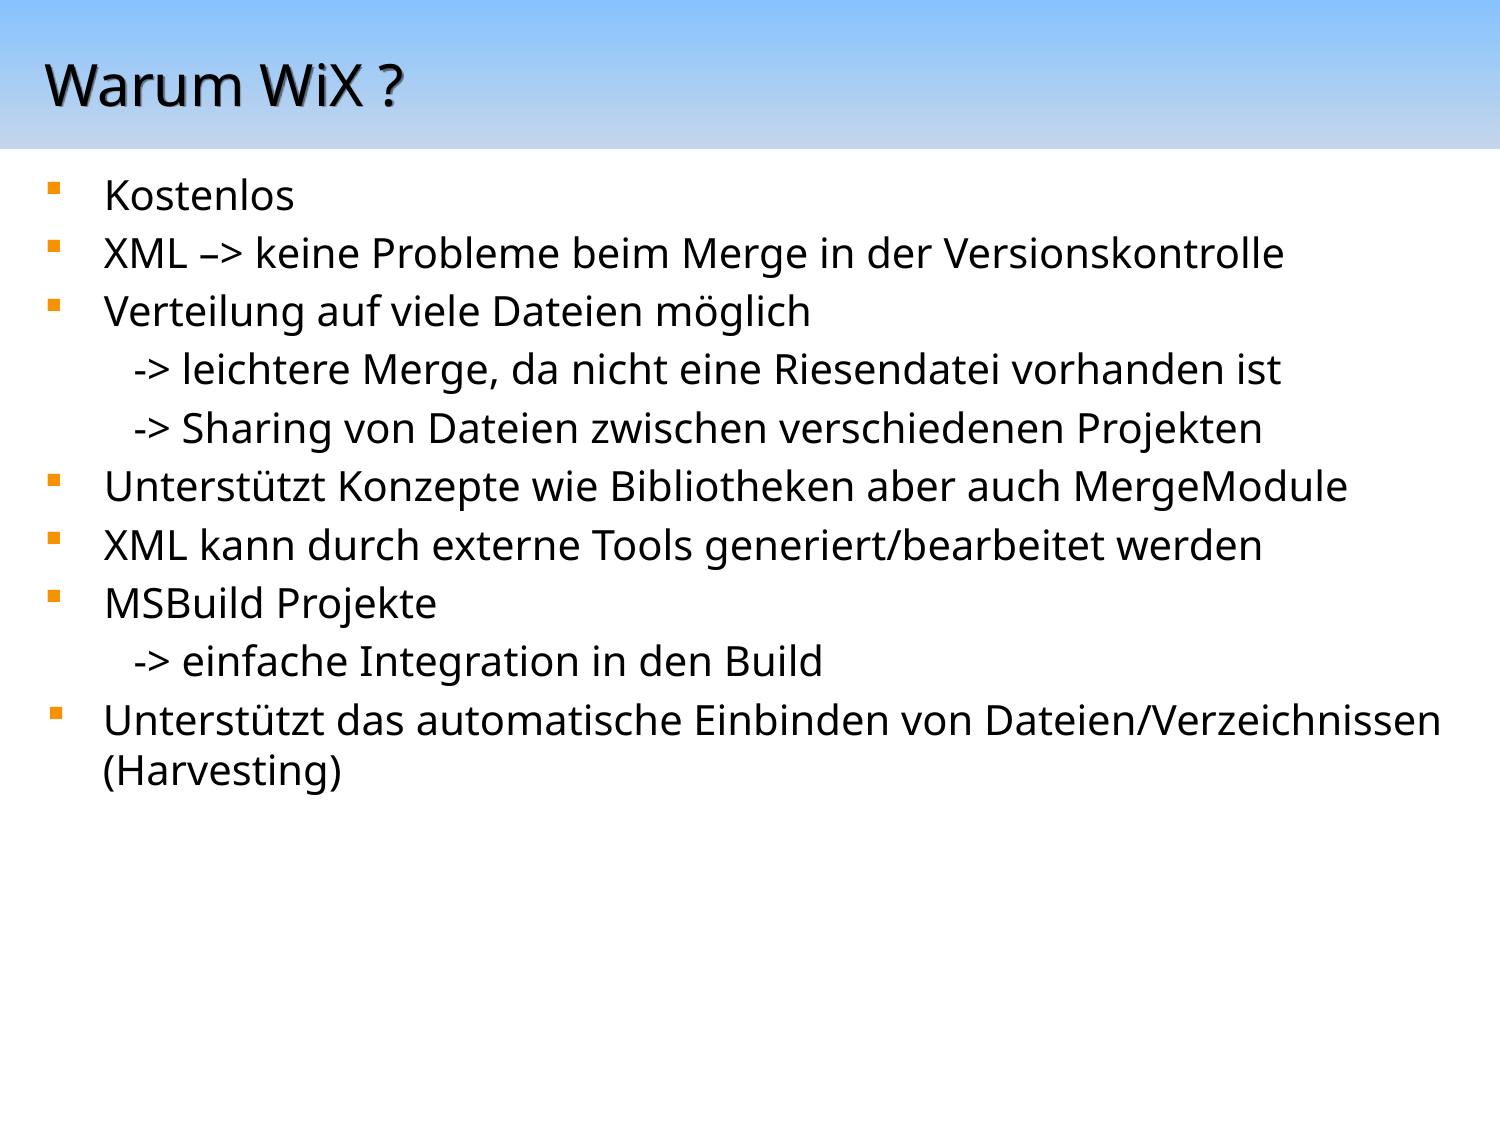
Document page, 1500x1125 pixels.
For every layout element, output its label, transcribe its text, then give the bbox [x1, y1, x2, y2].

list Kostenlos XML –> keine Probleme beim Merge in der Versionskontrolle Verteilung auf viele Dateien möglich -> leichtere Merge, da nicht eine Riesendatei vorhanden ist -> Sharing von Dateien zwischen verschiedenen Projekten Unterstützt Konzepte wie Bibliotheken aber auch MergeModule XML kann durch externe Tools generiert/bearbeitet werden MSBuild Projekte -> einfache Integration in den Build Unterstützt das automatische Einbinden von Dateien/Verzeichnissen (Harvesting) [29, 160, 1471, 1125]
title Warum WiX ? [29, 29, 1471, 138]
